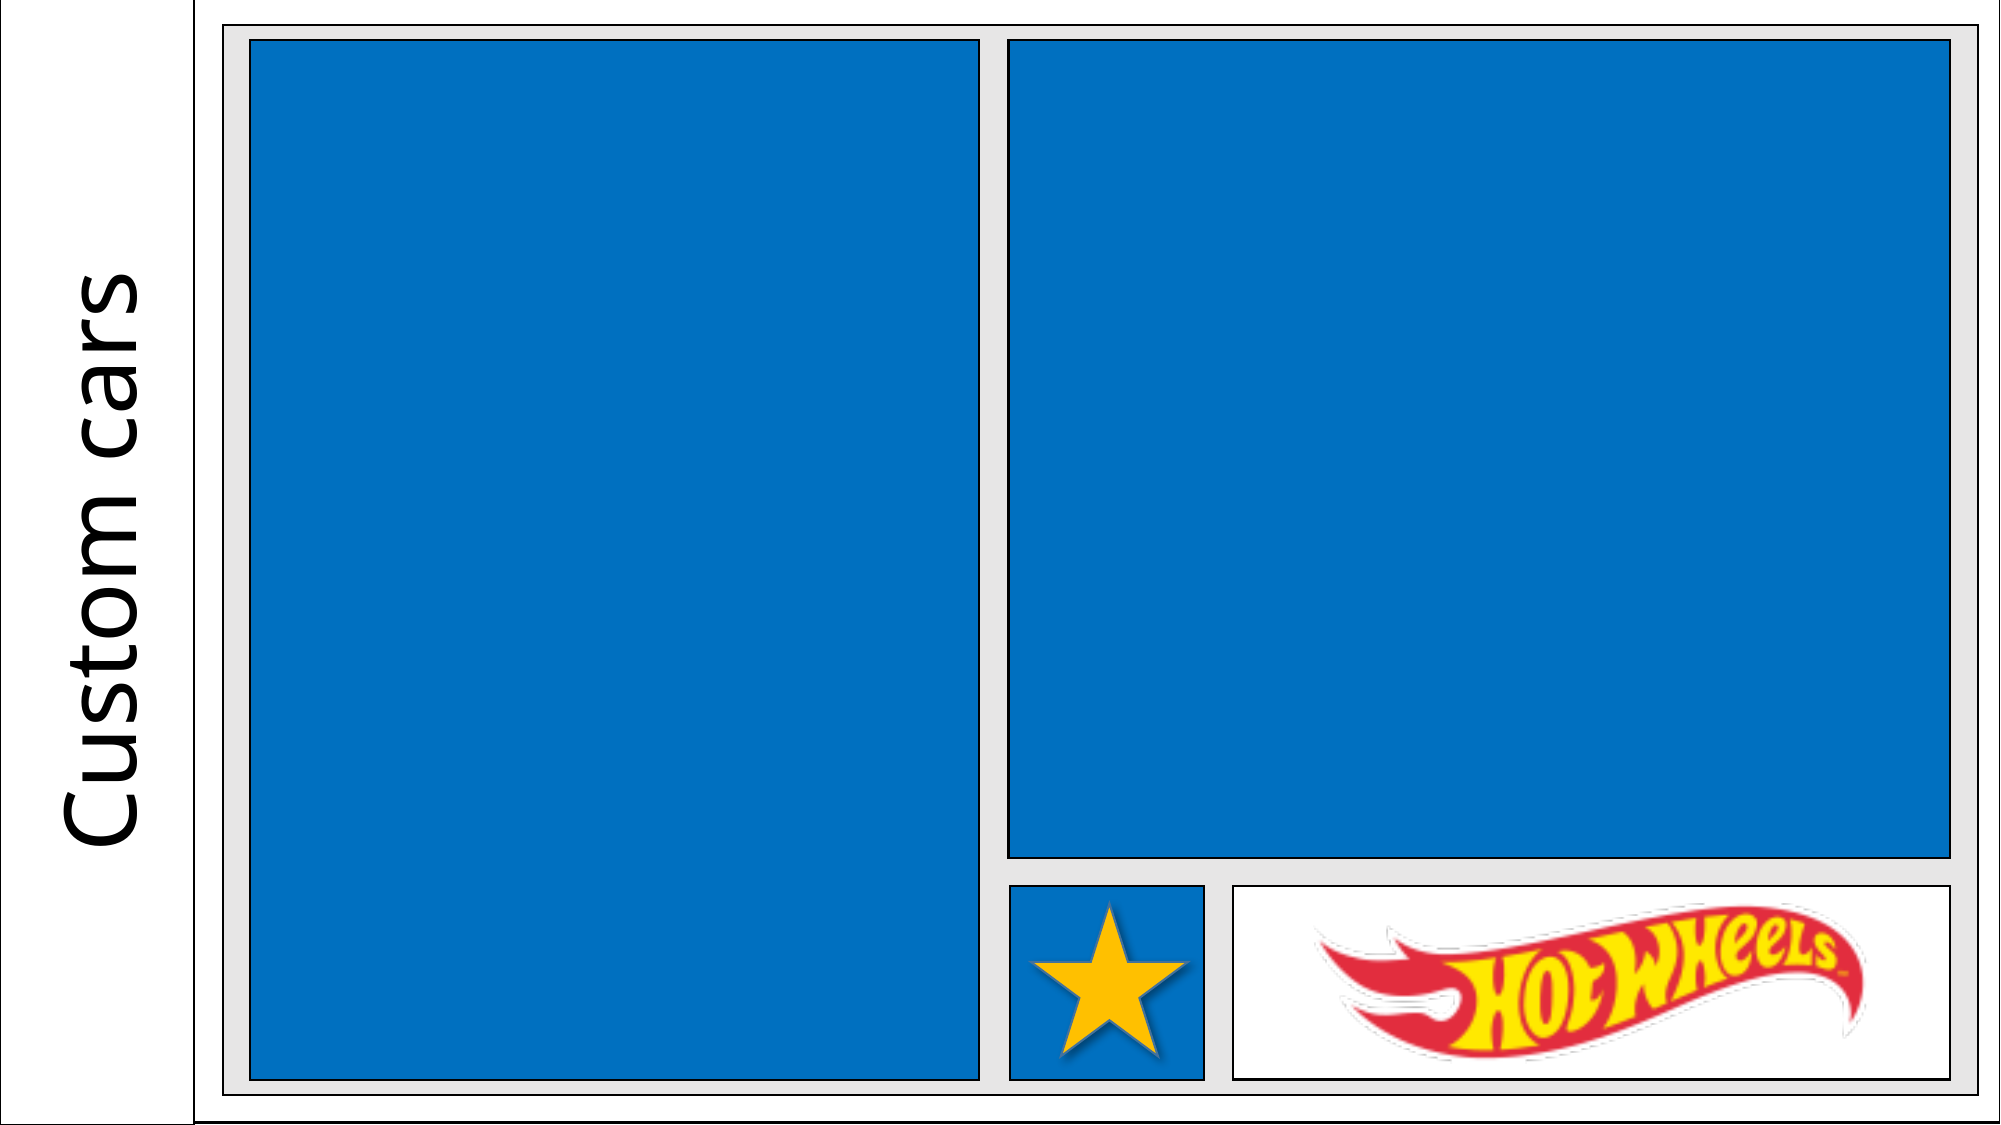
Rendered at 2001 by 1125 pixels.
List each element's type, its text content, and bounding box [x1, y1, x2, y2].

text_box [1027, 900, 1192, 1060]
text_box [1009, 885, 1205, 1081]
title Custom cars [15, 40, 166, 1083]
picture [1313, 902, 1869, 1064]
text_box [1007, 39, 1951, 859]
text_box [0, 0, 195, 1125]
text_box [1232, 885, 1951, 1081]
text_box [222, 24, 1979, 1096]
text_box [249, 39, 980, 1081]
text_box [195, 0, 2000, 1124]
